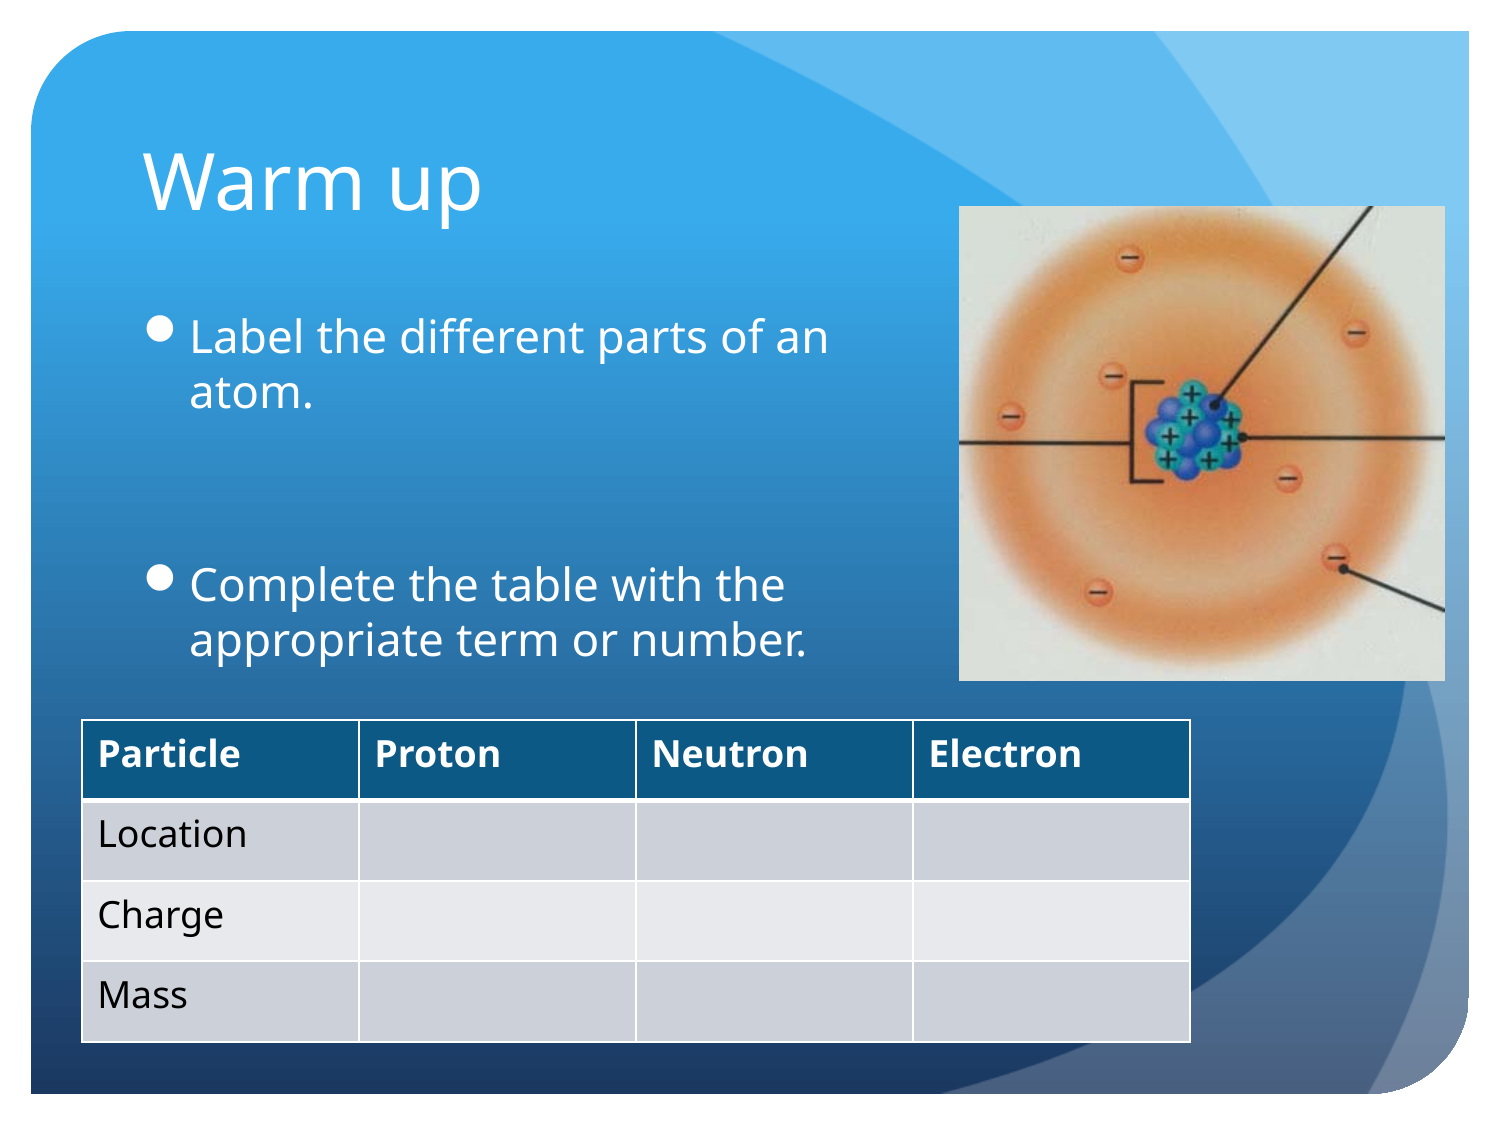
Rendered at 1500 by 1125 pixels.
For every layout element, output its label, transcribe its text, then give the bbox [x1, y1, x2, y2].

table_cell [914, 803, 1189, 880]
table_cell Mass [83, 962, 358, 1041]
table_header Electron [914, 721, 1189, 798]
picture [24, 30, 1473, 1094]
table_header Neutron [637, 721, 912, 798]
table_header Particle [83, 721, 358, 798]
table_cell [637, 803, 912, 880]
list Label the different parts of an atom. Complete the table with the appropriate term or number. [127, 299, 959, 719]
table_cell [637, 962, 912, 1041]
table_cell [360, 803, 635, 880]
table_header Proton [360, 721, 635, 798]
table_cell Location [83, 803, 358, 880]
table_cell Charge [83, 882, 358, 960]
table_cell [360, 882, 635, 960]
title Warm up [127, 62, 1372, 234]
table_cell [637, 882, 912, 960]
table_cell [914, 882, 1189, 960]
table_cell [914, 962, 1189, 1041]
table_cell [360, 962, 635, 1041]
